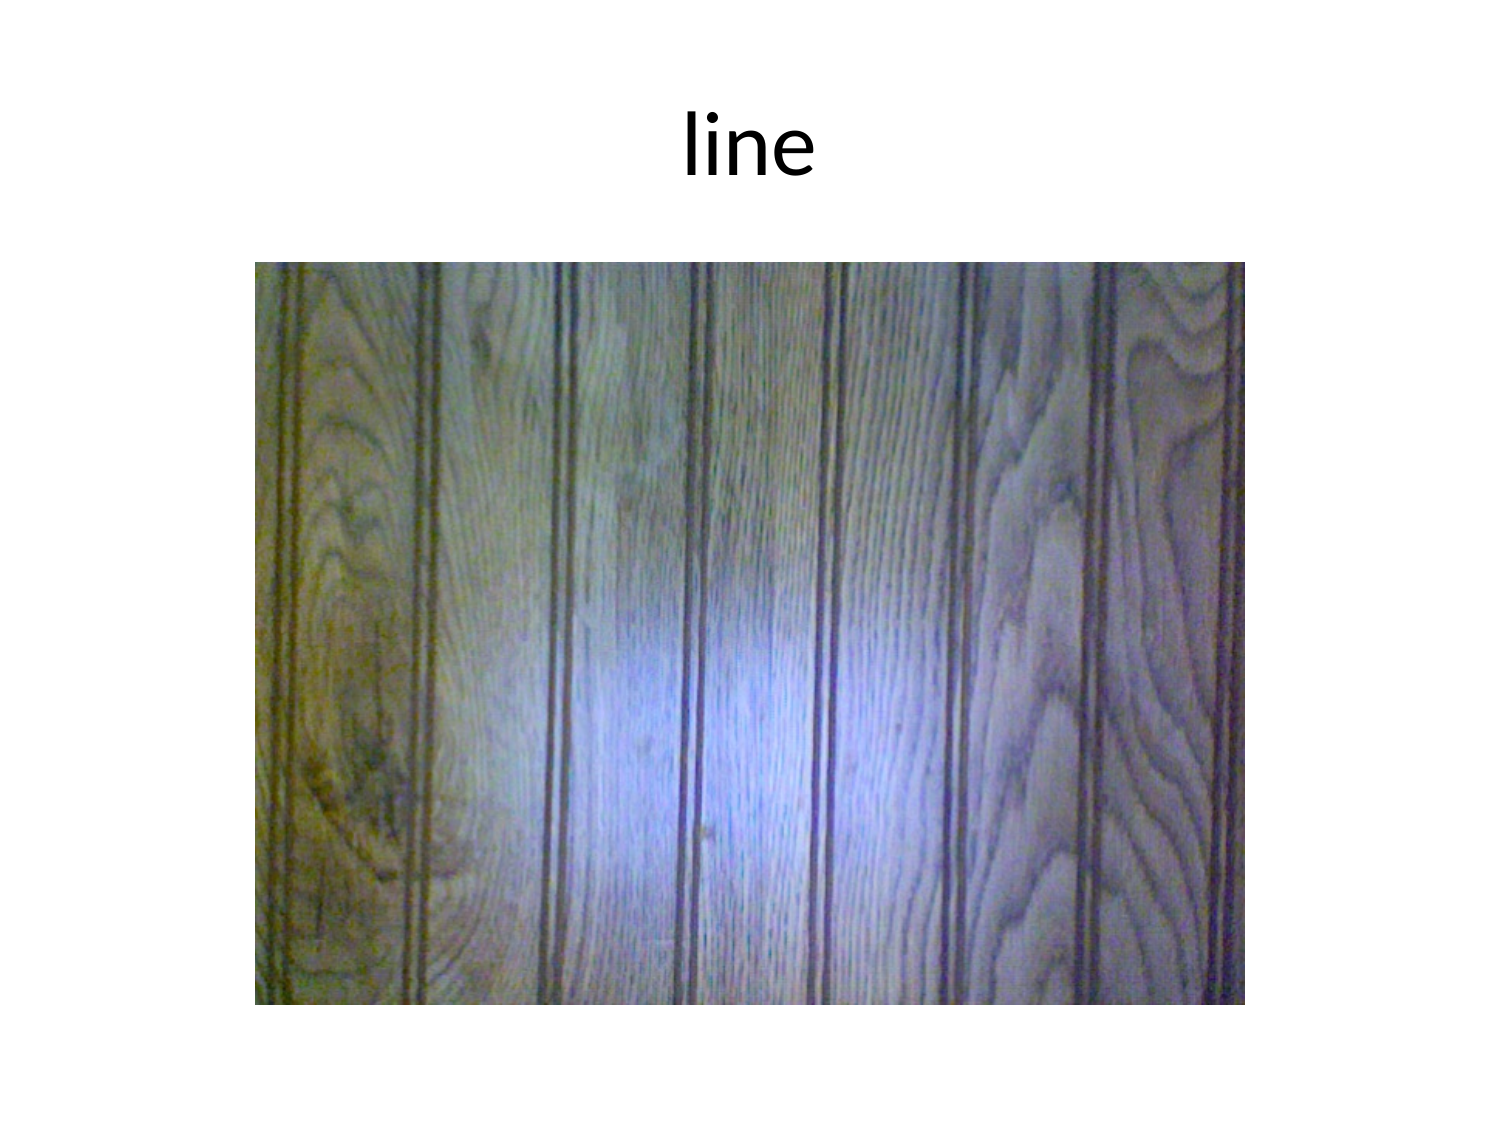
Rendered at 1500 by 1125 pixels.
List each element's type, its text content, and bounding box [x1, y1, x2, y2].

title line [75, 45, 1425, 233]
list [74, 262, 1426, 1006]
